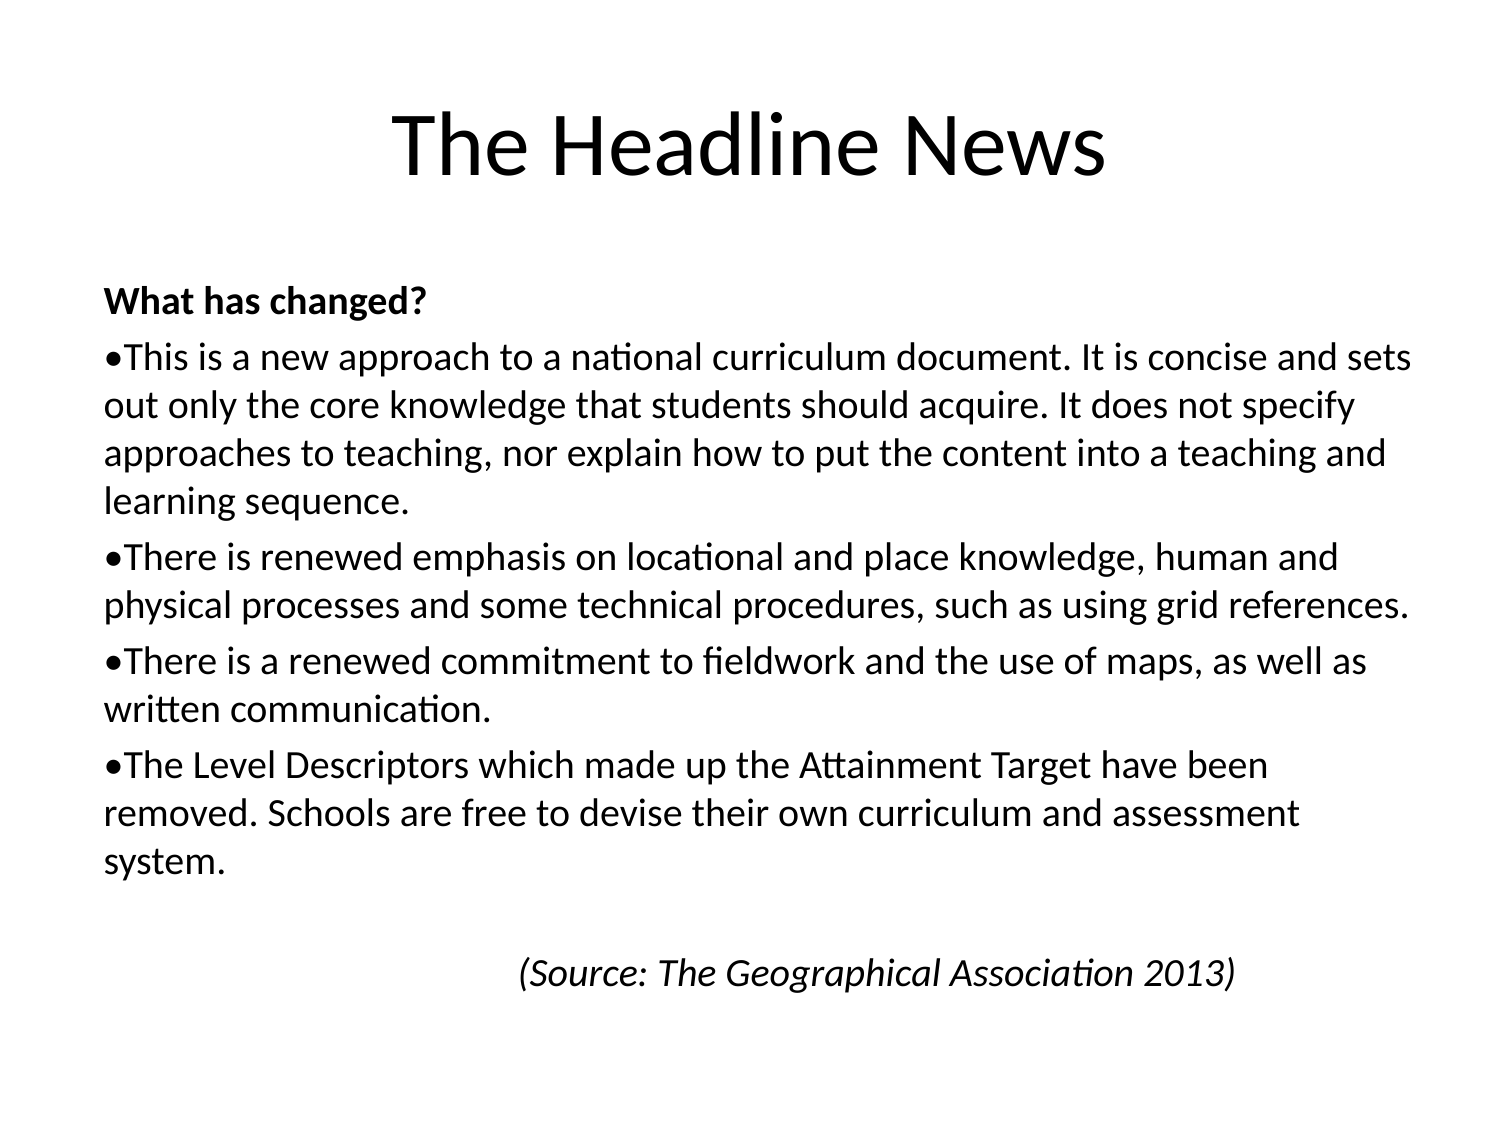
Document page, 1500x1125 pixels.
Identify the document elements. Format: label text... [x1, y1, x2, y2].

title The Headline News [75, 45, 1425, 233]
list What has changed? •This is a new approach to a national curriculum document. It is concise and sets out only the core knowledge that students should acquire. It does not specify approaches to teaching, nor explain how to put the content into a teaching and learning sequence. •There is renewed emphasis on locational and place knowledge, human and physical processes and some technical procedures, such as using grid references. •There is a renewed commitment to fieldwork and the use of maps, as well as written communication. •The Level Descriptors which made up the Attainment Target have been removed. Schools are free to devise their own curriculum and assessment system. (Source: The Geographical Association 2013) [88, 267, 1439, 1010]
